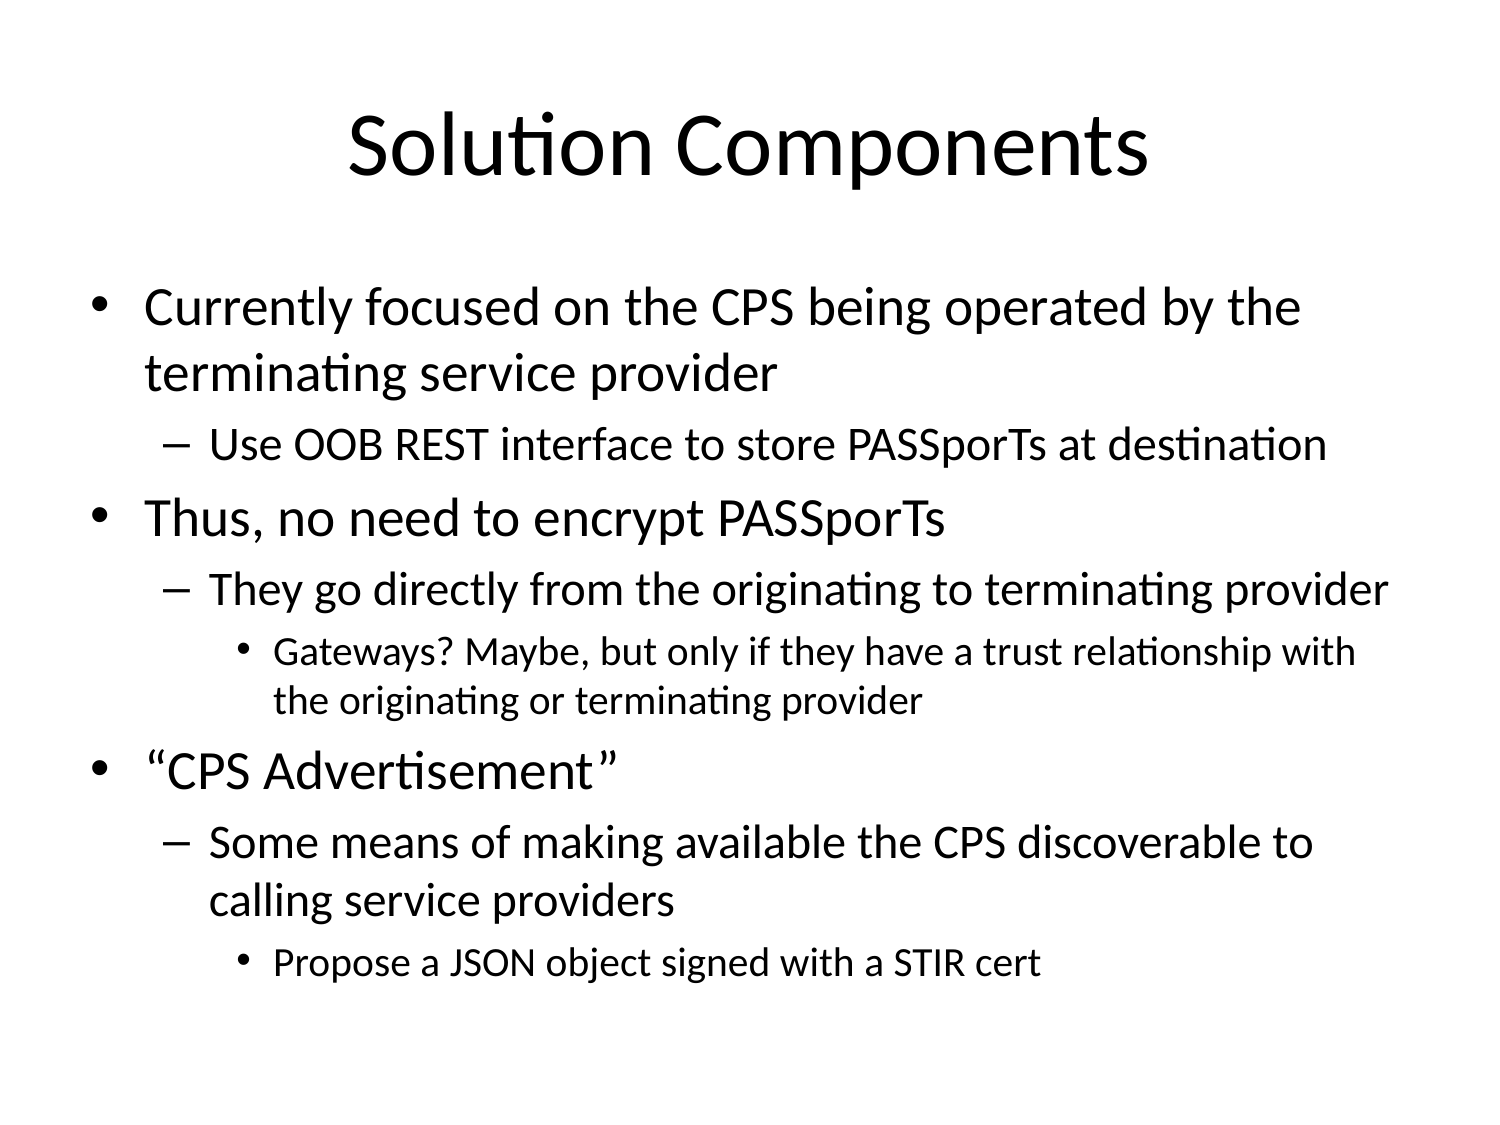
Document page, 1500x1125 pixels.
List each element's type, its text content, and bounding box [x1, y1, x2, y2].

list Currently focused on the CPS being operated by the terminating service provider Use OOB REST interface to store PASSporTs at destination Thus, no need to encrypt PASSporTs They go directly from the originating to terminating provider Gateways? Maybe, but only if they have a trust relationship with the originating or terminating provider “CPS Advertisement” Some means of making available the CPS discoverable to calling service providers Propose a JSON object signed with a STIR cert [75, 262, 1425, 1005]
title Solution Components [75, 45, 1425, 233]
